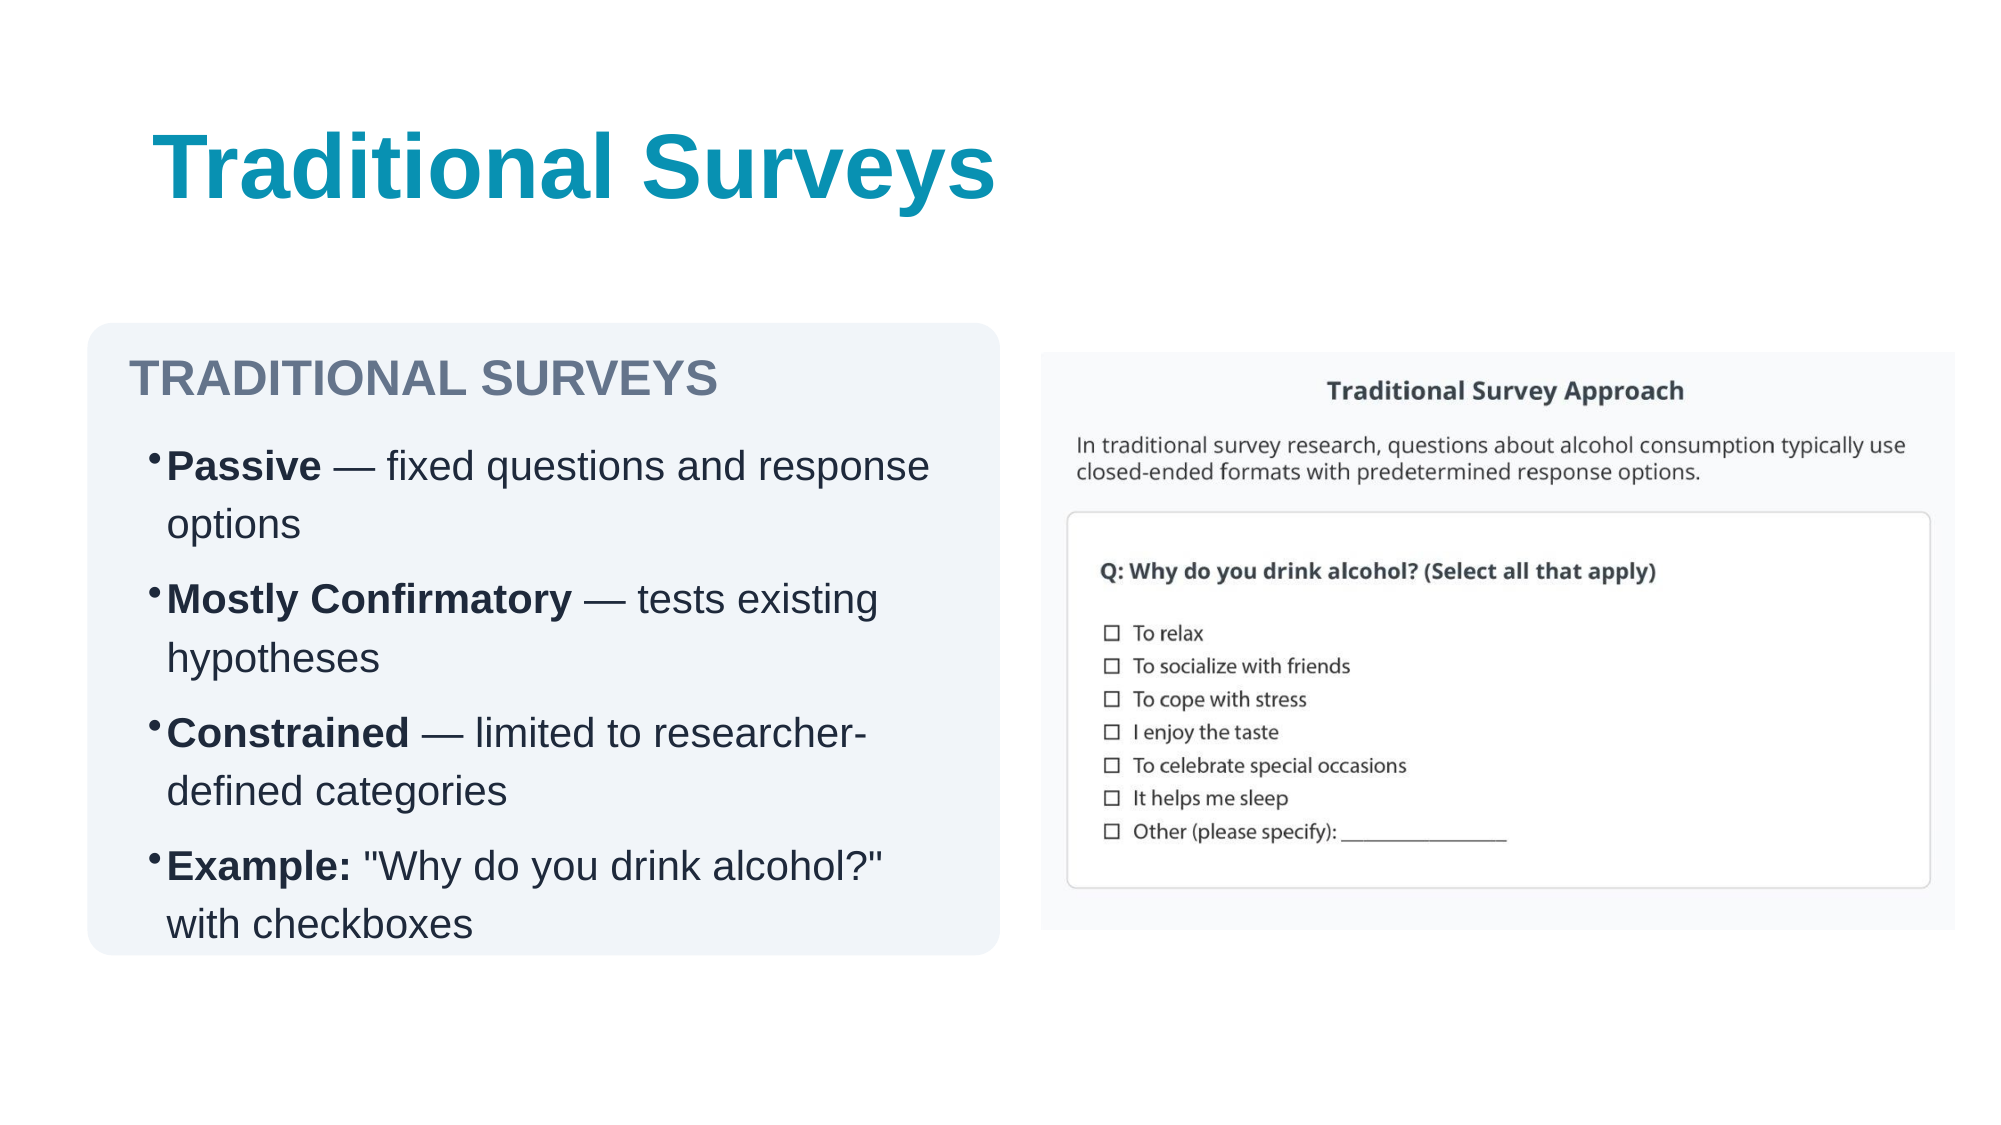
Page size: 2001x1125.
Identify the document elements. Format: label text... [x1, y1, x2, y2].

title Traditional Surveys [137, 59, 1863, 278]
picture [1041, 348, 1955, 931]
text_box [86, 322, 1001, 956]
